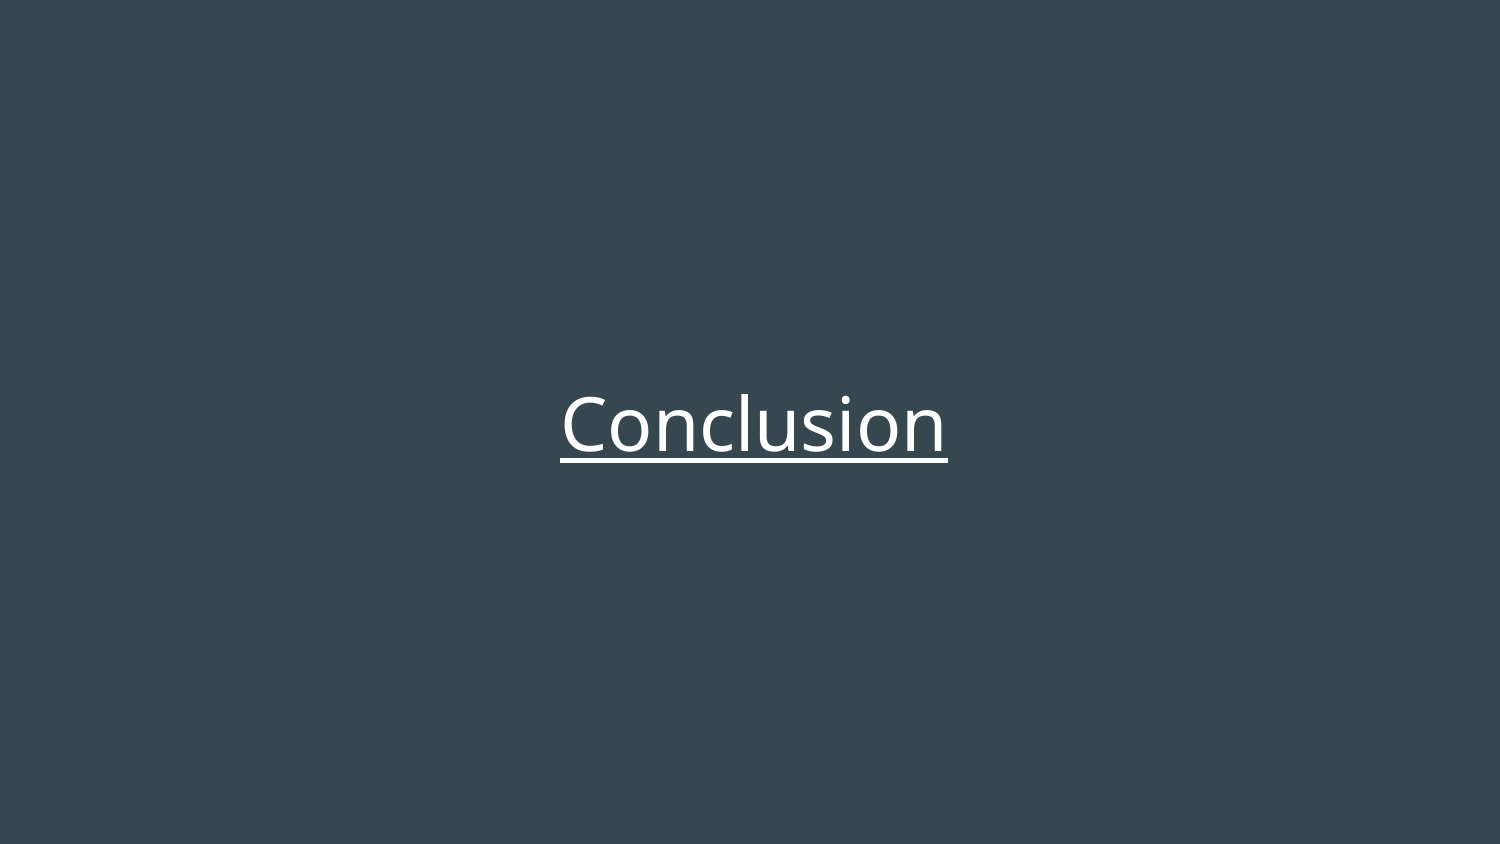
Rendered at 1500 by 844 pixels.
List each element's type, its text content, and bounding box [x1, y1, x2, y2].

title Conclusion [110, 351, 1399, 493]
